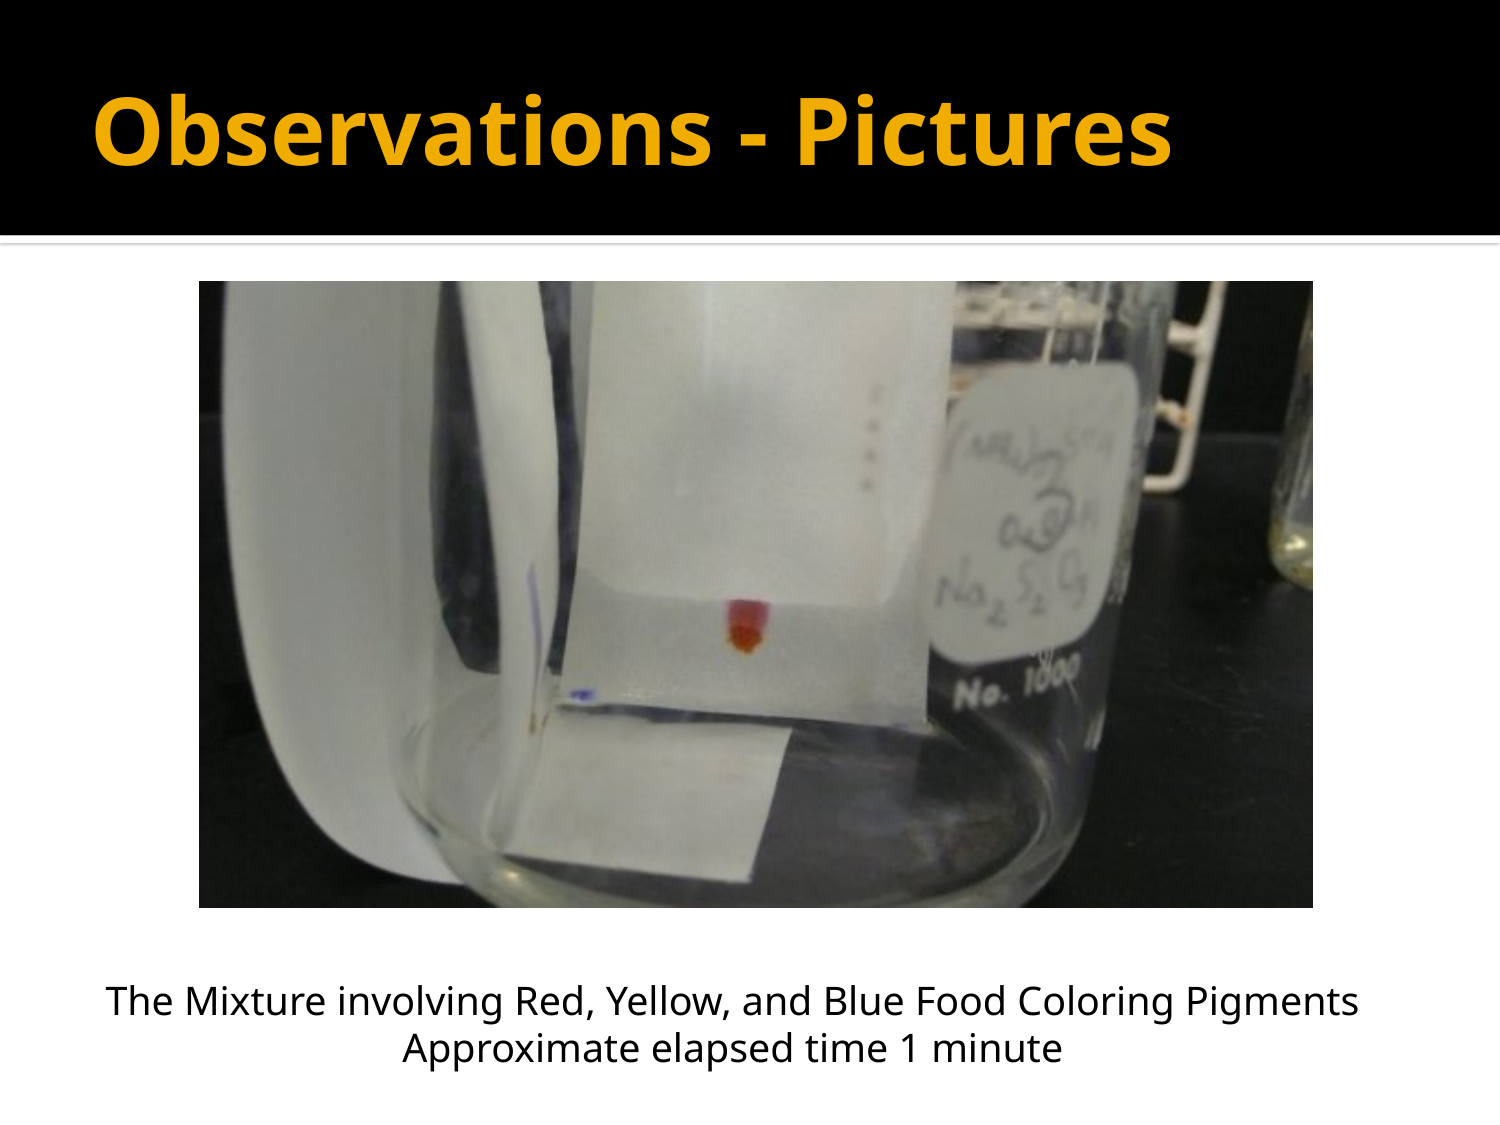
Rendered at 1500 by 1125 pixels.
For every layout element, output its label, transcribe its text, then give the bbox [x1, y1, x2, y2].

title Observations - Pictures [75, 25, 1425, 231]
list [199, 281, 1313, 908]
list The Mixture involving Red, Yellow, and Blue Food Coloring Pigments Approximate elapsed time 1 minute [70, 960, 1383, 1082]
